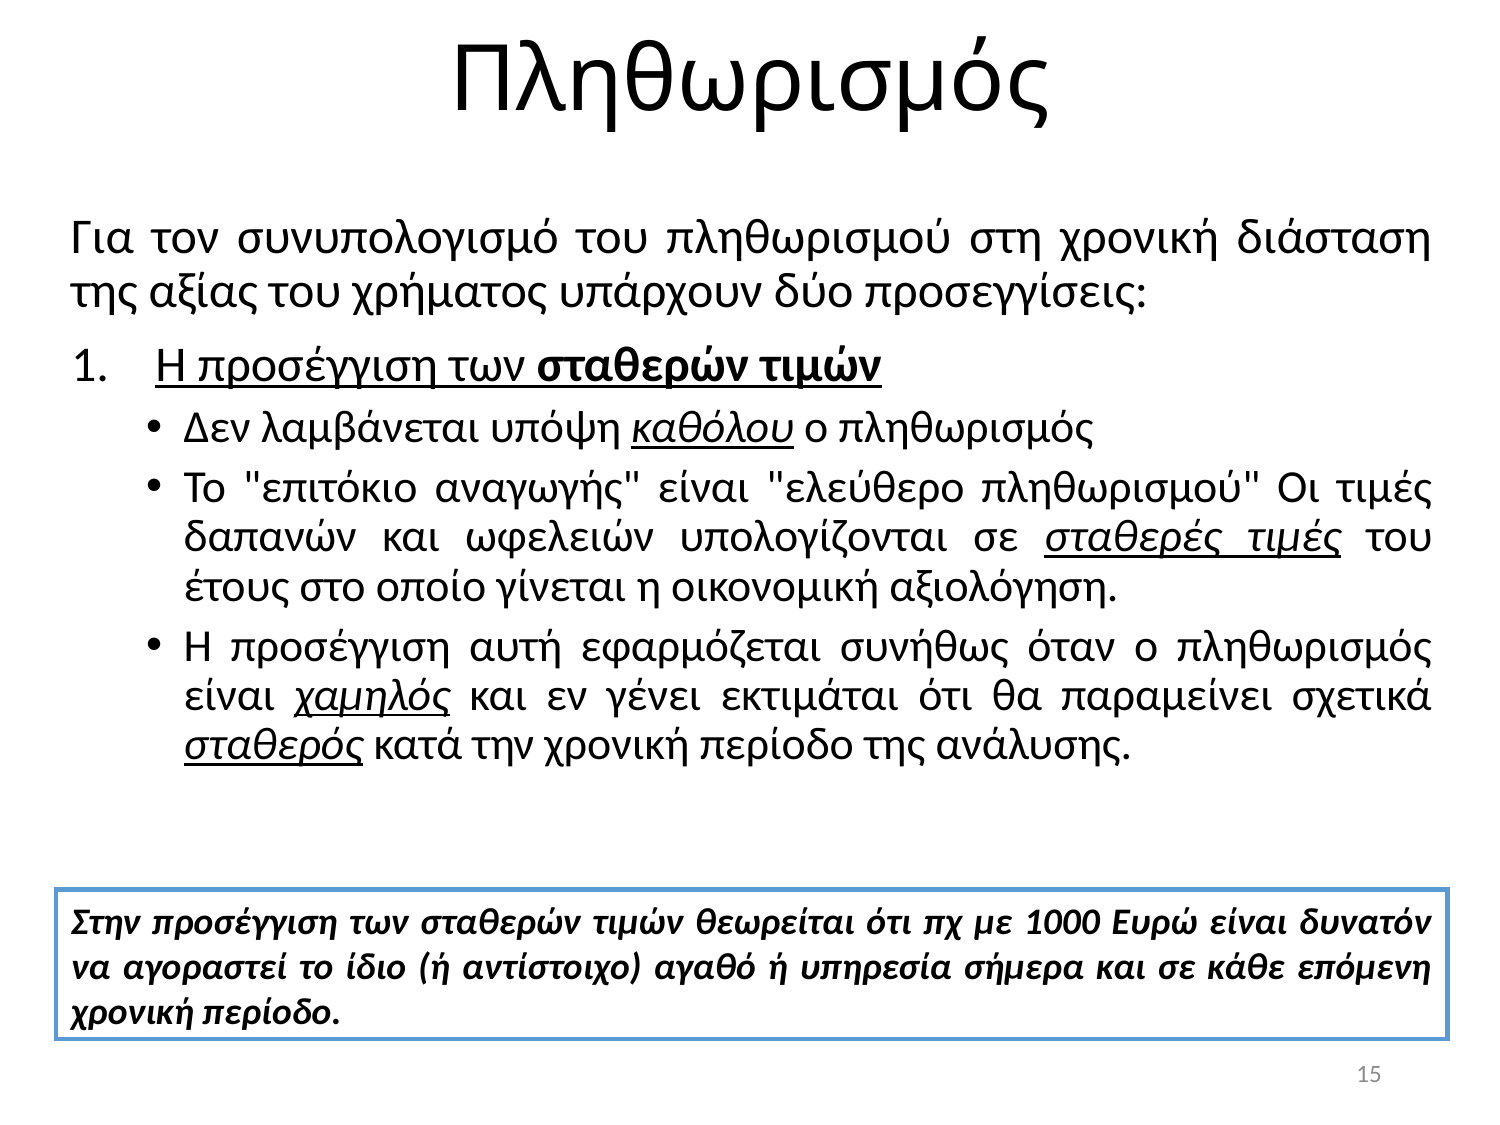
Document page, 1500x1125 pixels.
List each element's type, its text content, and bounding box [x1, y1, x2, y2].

title Πληθωρισμός [0, 0, 1500, 161]
list Για τον συνυπολογισμό του πληθωρισμού στη χρονική διάσταση της αξίας του χρήματος υπάρχουν δύο προσεγγίσεις: Η προσέγγιση των σταθερών τιμών Δεν λαμβάνεται υπόψη καθόλου ο πληθωρισμός Το "επιτόκιο αναγωγής" είναι "ελεύθερο πληθωρισμού" Οι τιμές δαπανών και ωφελειών υπολογίζονται σε σταθερές τιμές του έτους στο οποίο γίνεται η οικονομική αξιολόγηση. Η προσέγγιση αυτή εφαρμόζεται συνήθως όταν ο πληθωρισμός είναι χαμηλός και εν γένει εκτιμάται ότι θα παραμείνει σχετικά σταθερός κατά την χρονική περίοδο της ανάλυσης. [55, 202, 1448, 808]
slide_number 15 [1059, 1042, 1397, 1103]
text_box Στην προσέγγιση των σταθερών τιμών θεωρείται ότι πχ με 1000 Ευρώ είναι δυνατόν να αγοραστεί το ίδιο (ή αντίστοιχο) αγαθό ή υπηρεσία σήμερα και σε κάθε επόμενη χρονική περίοδο. [55, 888, 1449, 1040]
